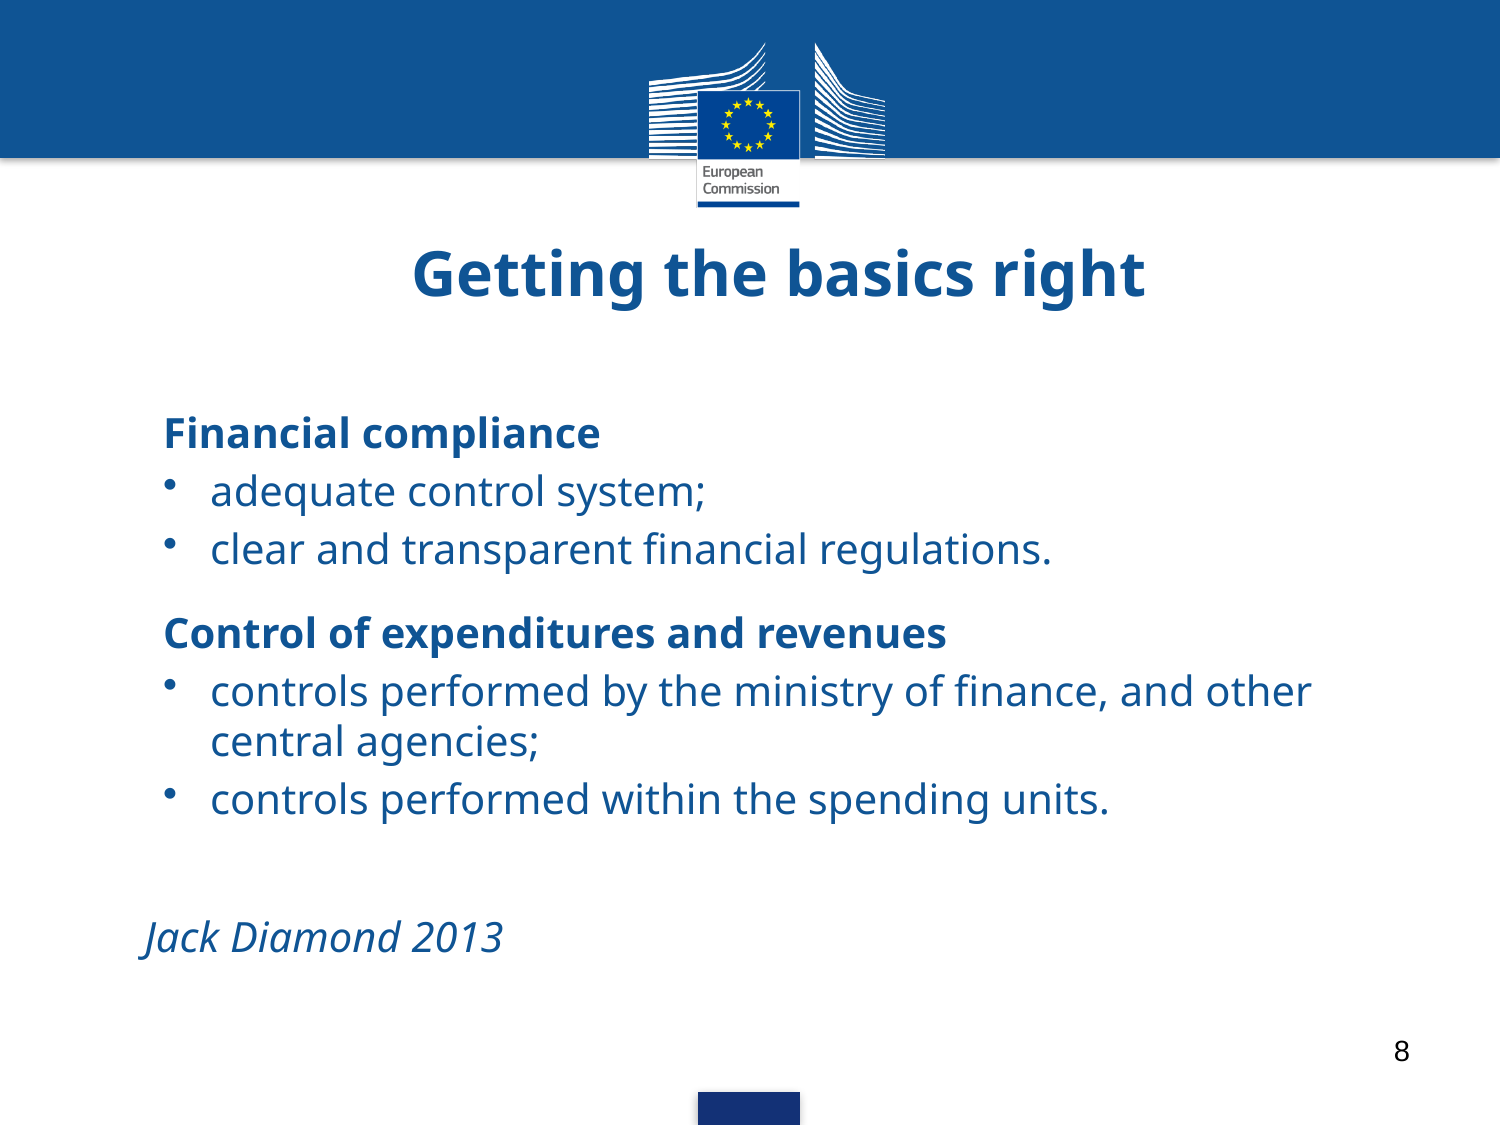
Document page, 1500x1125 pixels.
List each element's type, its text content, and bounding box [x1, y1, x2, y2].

slide_number 8 [1074, 1024, 1426, 1103]
list Financial compliance adequate control system; clear and transparent financial regulations. Control of expenditures and revenues controls performed by the ministry of finance, and other central agencies; controls performed within the spending units. Jack Diamond 2013 [72, 398, 1424, 1048]
title Getting the basics right [0, 207, 1500, 336]
picture [649, 42, 885, 207]
